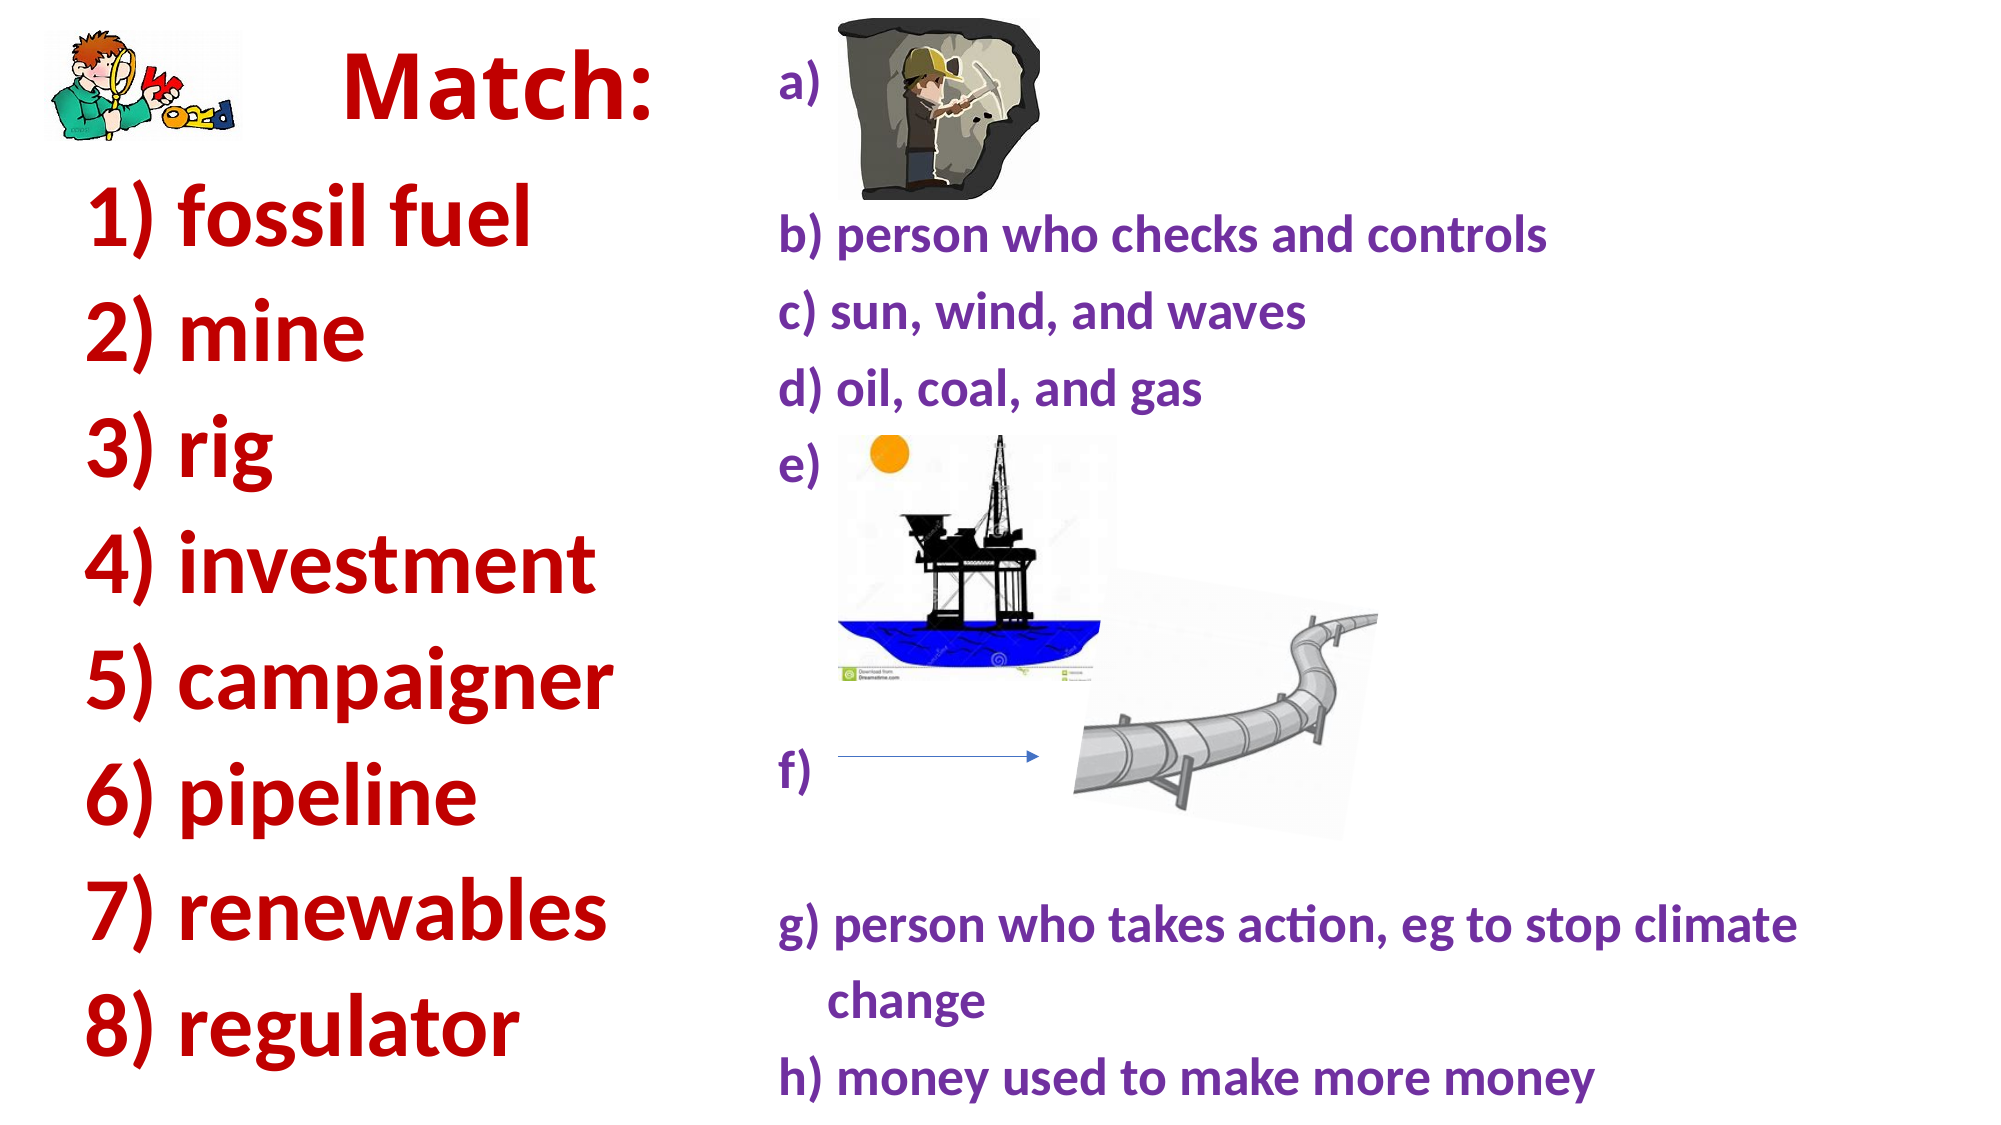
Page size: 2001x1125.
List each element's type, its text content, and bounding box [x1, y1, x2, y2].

list a) b) person who checks and controls c) sun, wind, and waves d) oil, coal, and gas e) f) g) person who takes action, eg to stop climate change h) money used to make more money [763, 0, 1979, 1125]
list 1) fossil fuel 2) mine 3) rig 4) investment 5) campaigner 6) pipeline 7) renewables 8) regulator [69, 160, 763, 1094]
title Match: [324, 19, 729, 160]
picture [44, 30, 243, 141]
picture [838, 18, 1040, 200]
picture [838, 435, 1378, 840]
